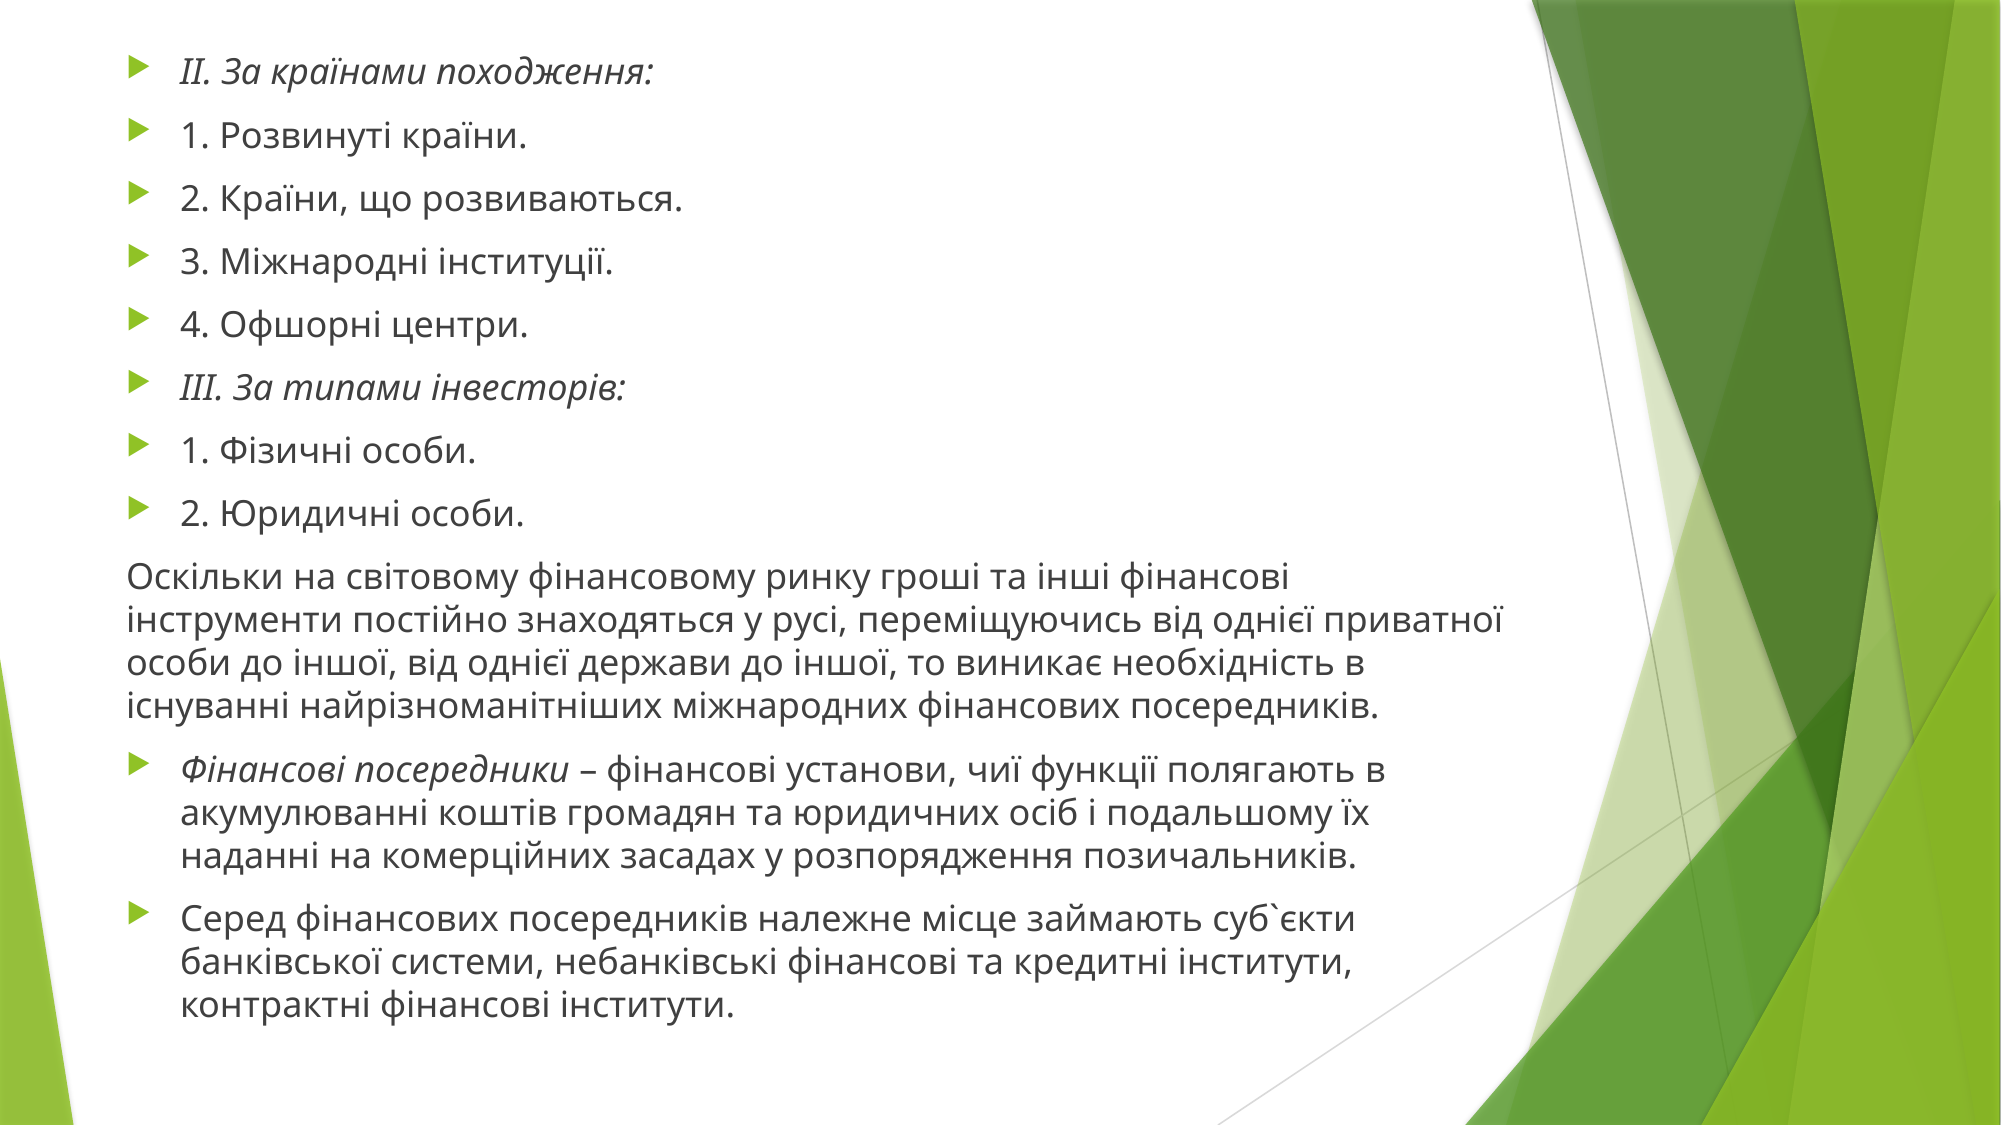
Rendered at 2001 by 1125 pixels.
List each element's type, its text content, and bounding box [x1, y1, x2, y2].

list ІІ. За країнами походження: 1. Розвинуті країни. 2. Країни, що розвиваються. 3. Міжнародні інституції. 4. Офшорні центри. ІІІ. За типами інвесторів: 1. Фізичні особи. 2. Юридичні особи. Оскільки на світовому фінансовому ринку гроші та інші фінансові інструменти постійно знаходяться у русі, переміщуючись від однієї приватної особи до іншої, від однієї держави до іншої, то виникає необхідність в існуванні найрізноманітніших міжнародних фінансових посередників. Фінансові посередники – фінансові установи, чиї функції полягають в акумулюванні коштів громадян та юридичних осіб і подальшому їх наданні на комерційних засадах у розпорядження позичальників. Серед фінансових посередників належне місце займають суб`єкти банківської системи, небанківські фінансові та кредитні інститути, контрактні фінансові інститути. [111, 41, 1522, 1074]
